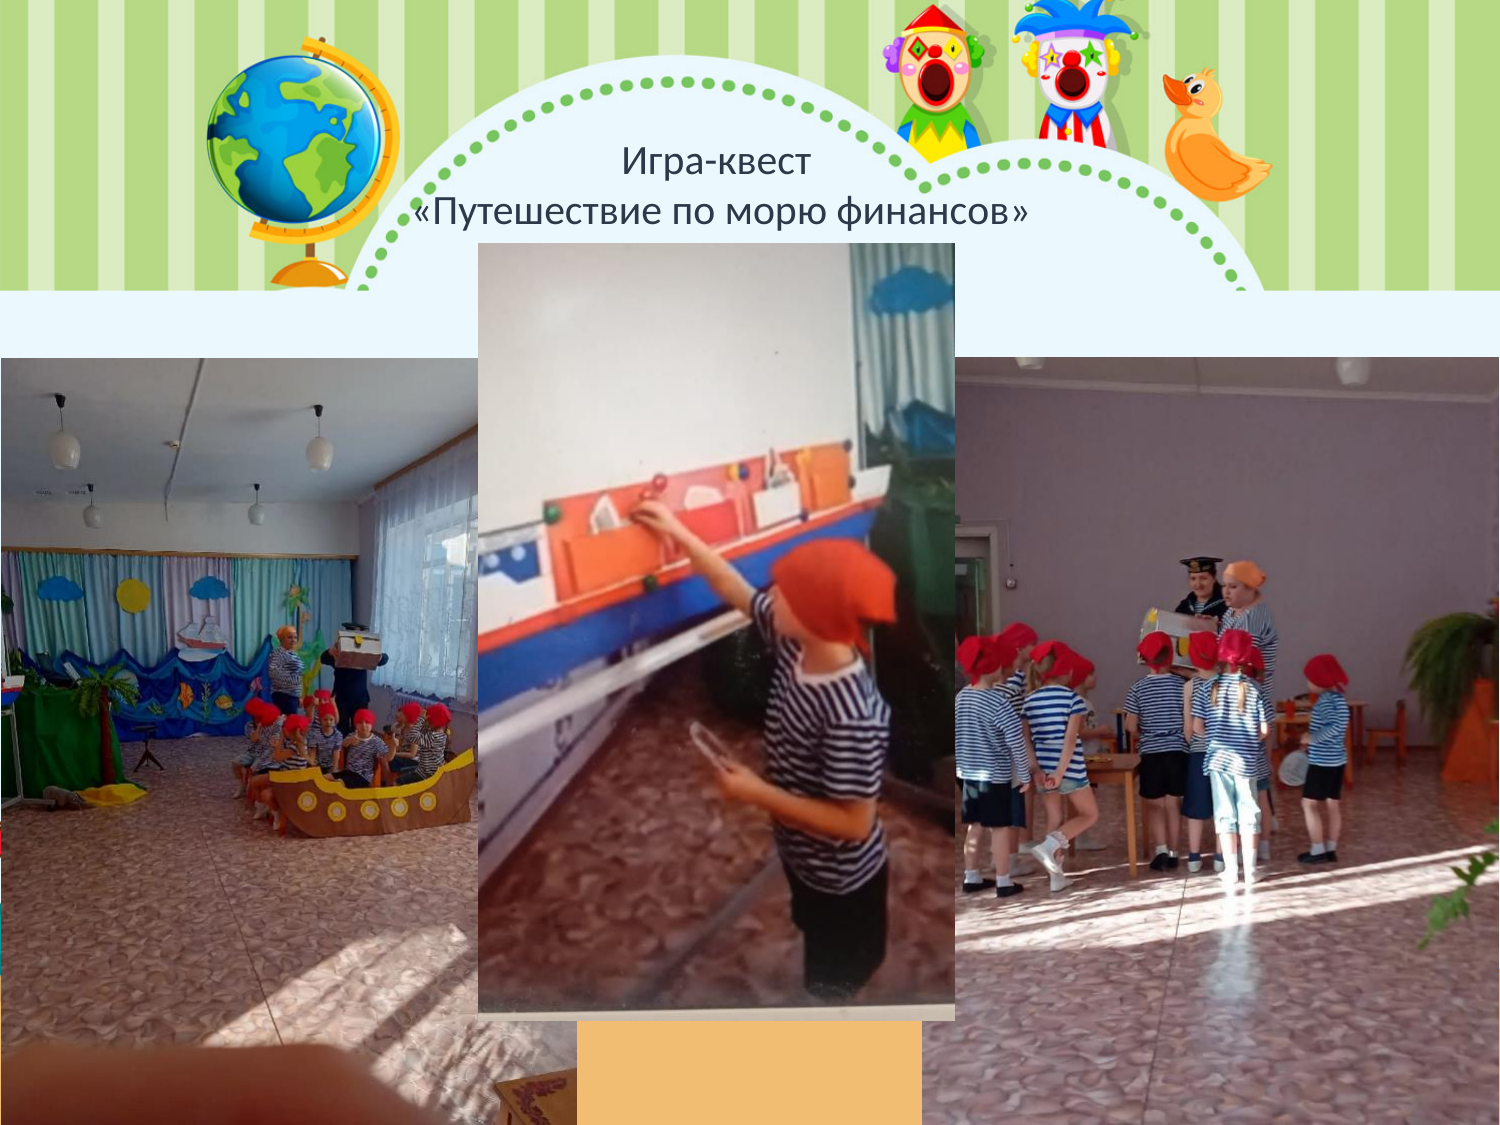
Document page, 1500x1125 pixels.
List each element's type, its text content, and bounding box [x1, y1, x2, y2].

text_box Игра-квест «Путешествие по морю финансов» [332, 125, 1101, 241]
picture [0, 0, 1500, 1125]
